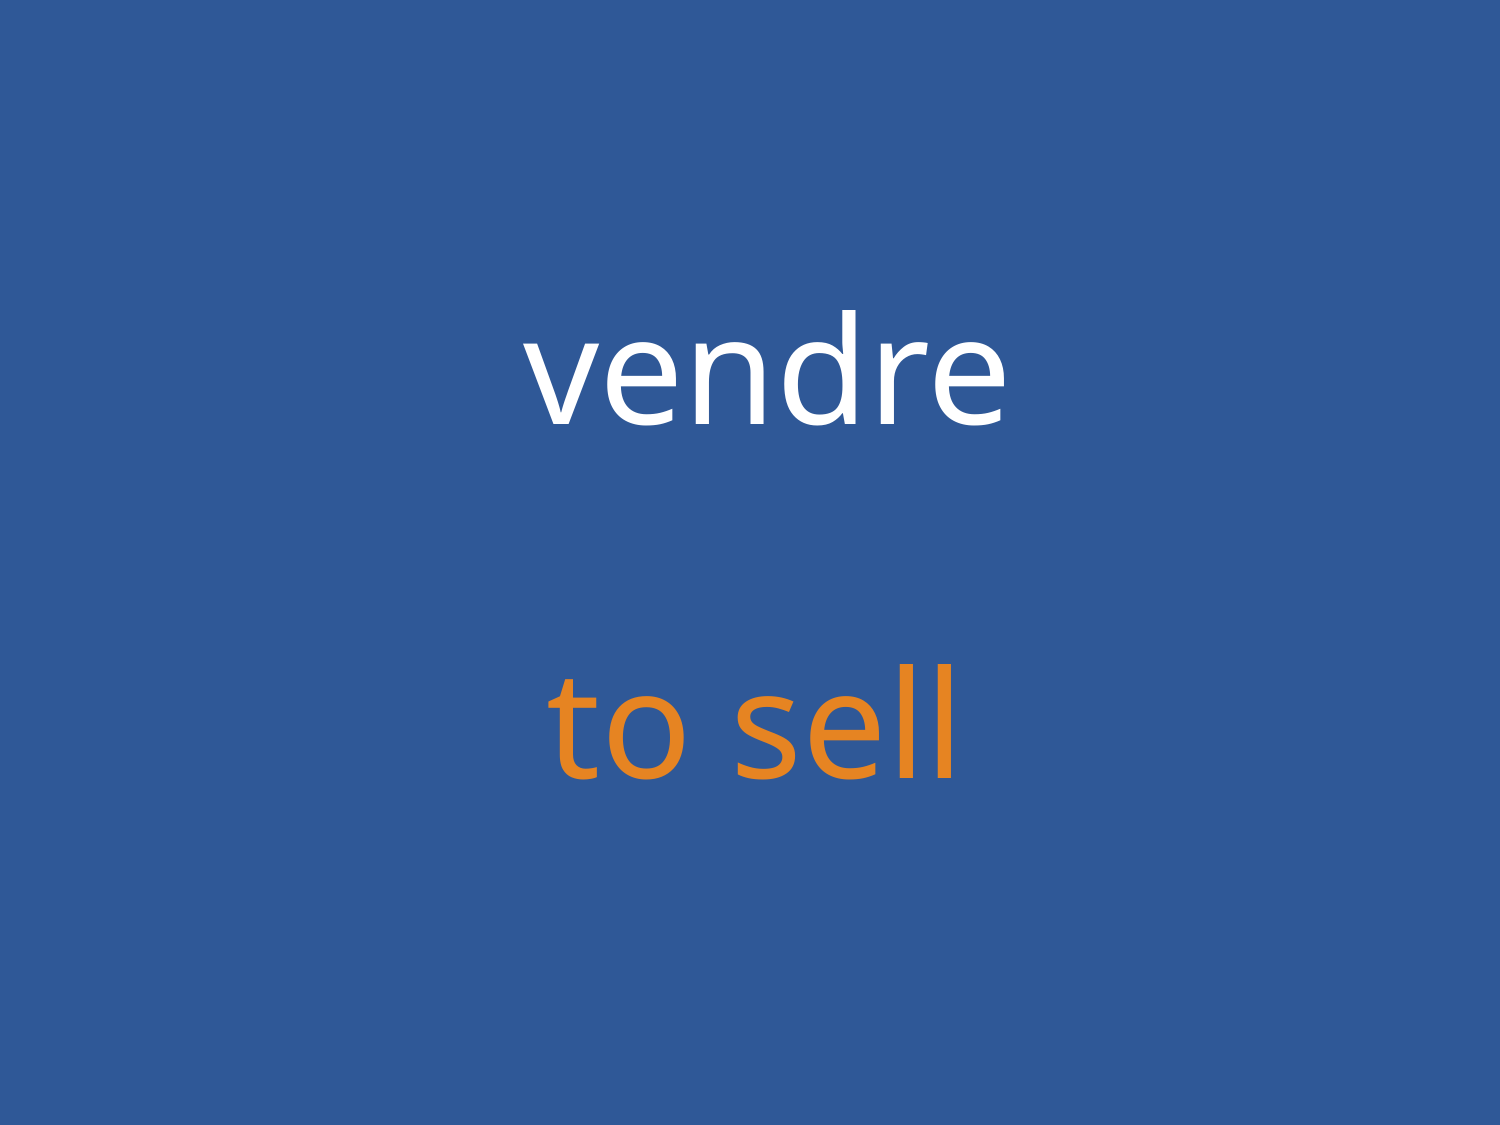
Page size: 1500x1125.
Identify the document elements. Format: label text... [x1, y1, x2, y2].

text_box vendre [301, 267, 1235, 462]
text_box to sell [301, 621, 1211, 817]
